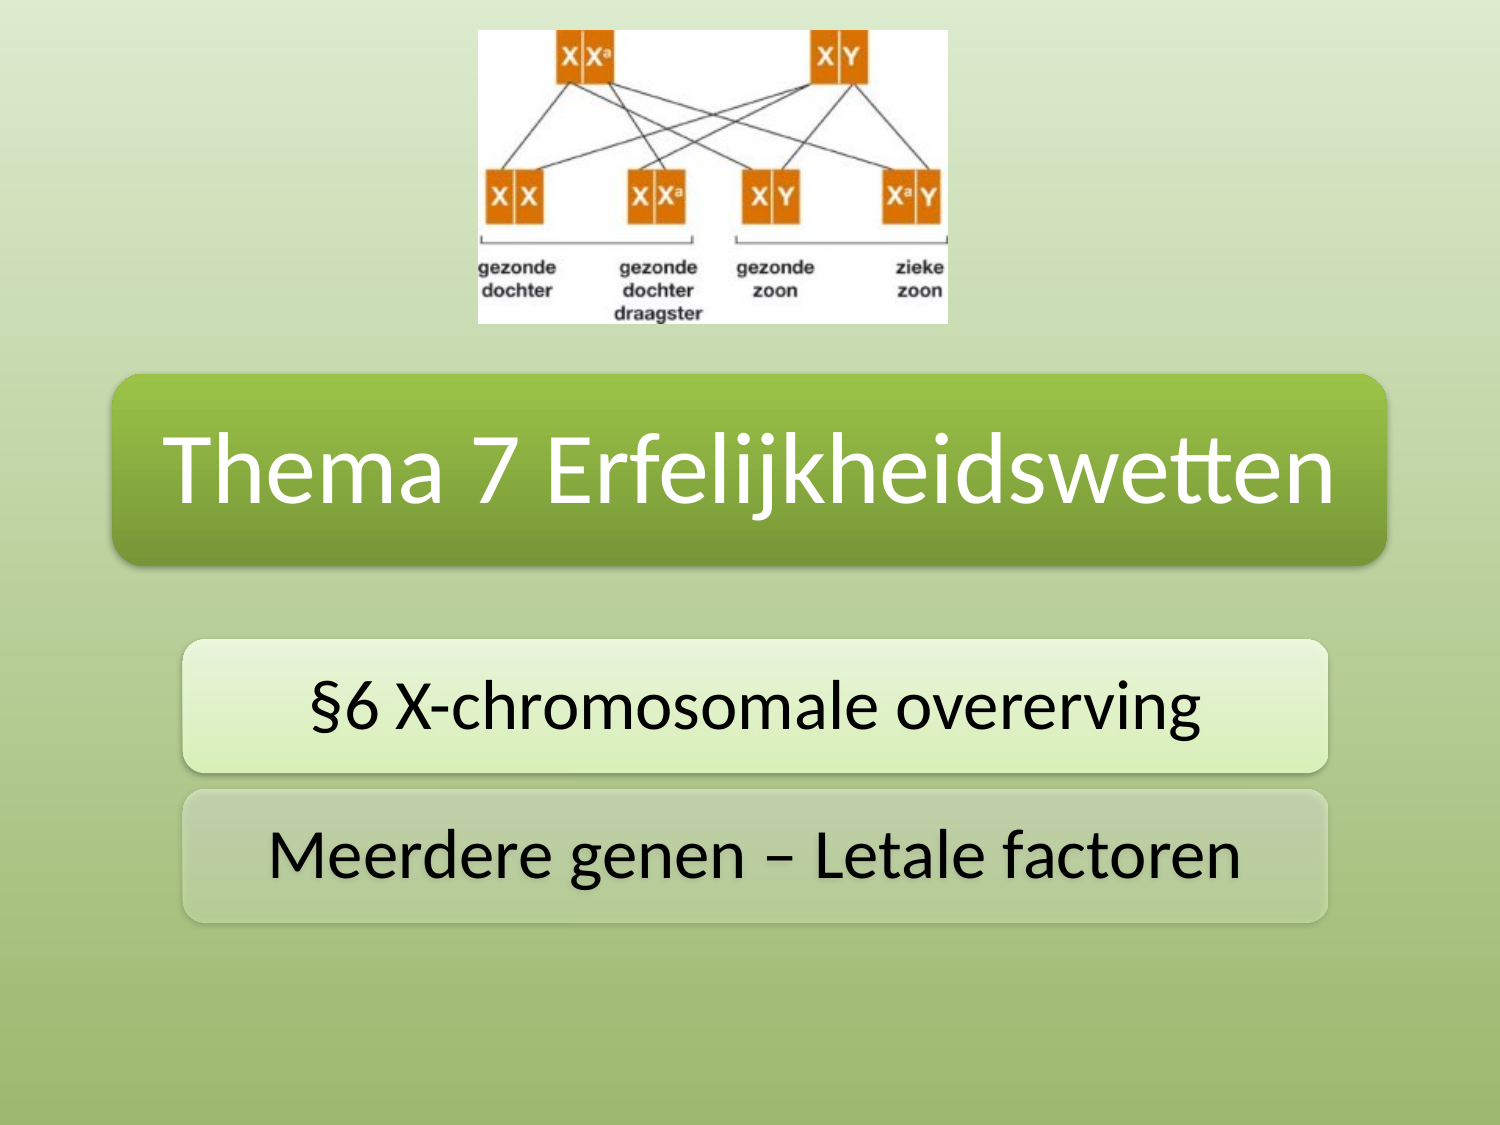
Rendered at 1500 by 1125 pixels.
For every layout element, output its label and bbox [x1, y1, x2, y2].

text_box [182, 637, 1329, 926]
picture [477, 30, 948, 324]
text_box [112, 349, 1388, 591]
